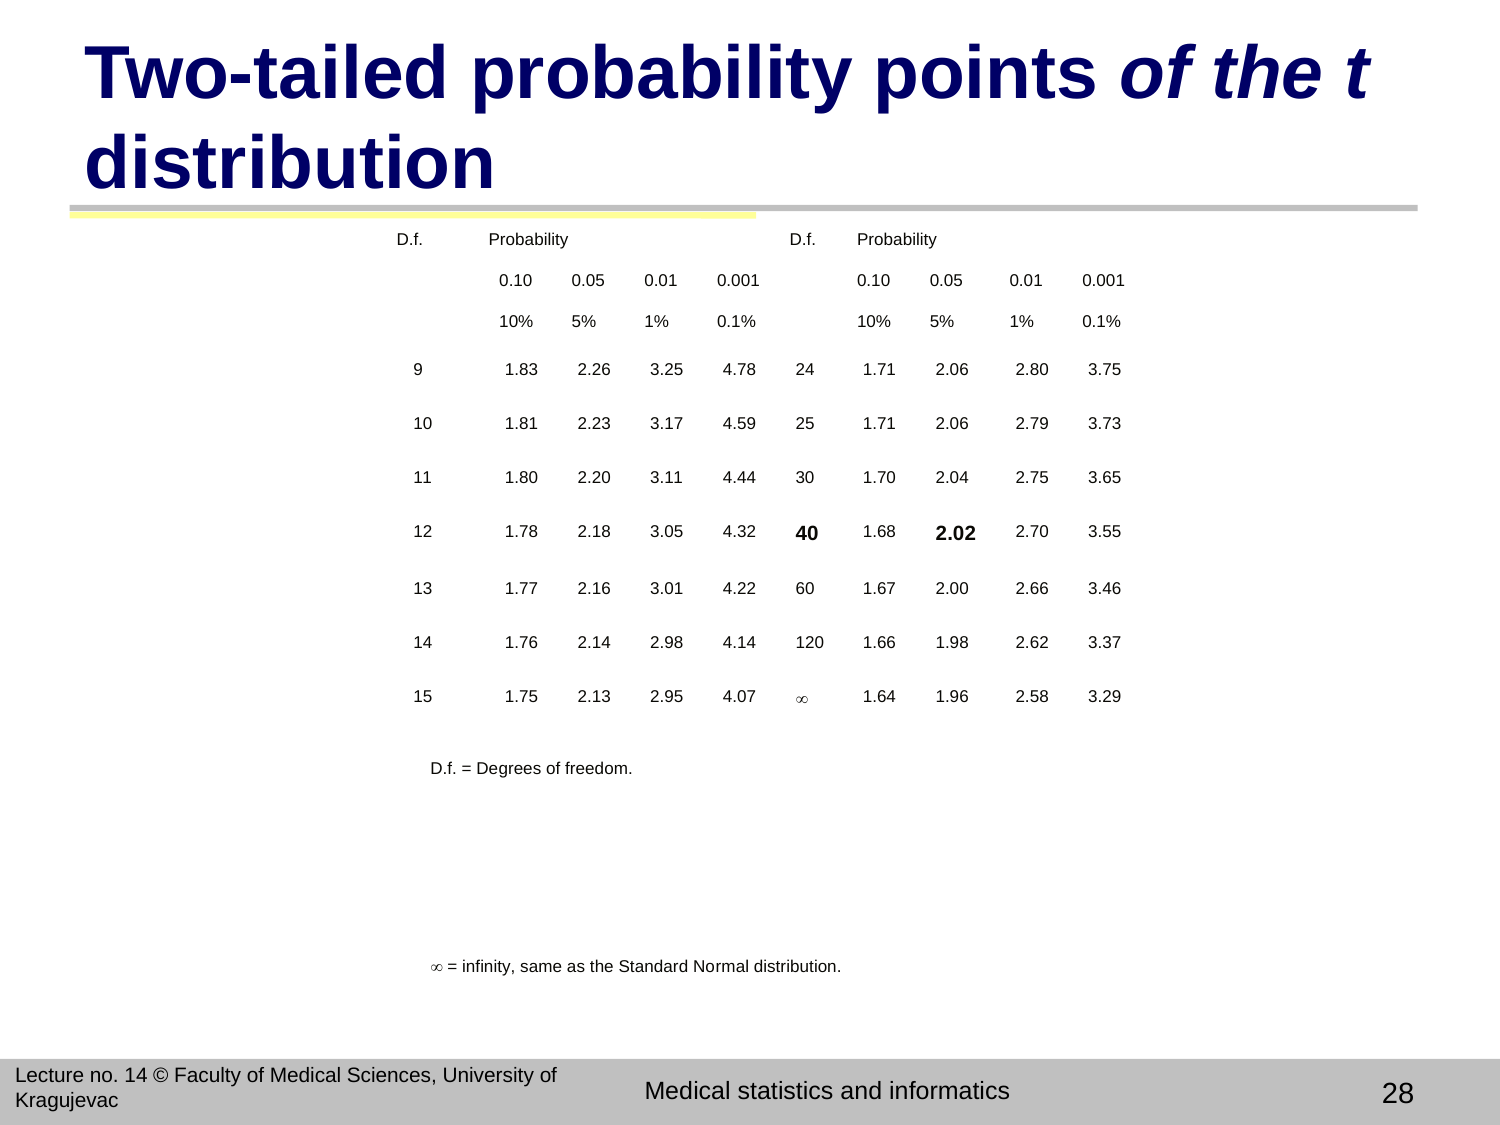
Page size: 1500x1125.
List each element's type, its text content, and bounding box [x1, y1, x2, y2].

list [378, 218, 1194, 1040]
title Two-tailed probability points of the t distribution [69, 19, 1426, 208]
footer Medical statistics and informatics [512, 1066, 1144, 1125]
slide_number Lecture no. 14 © Faculty of Medical Sciences, University of Kragujevac [0, 1053, 625, 1108]
slide_number 28 [1164, 1066, 1430, 1125]
